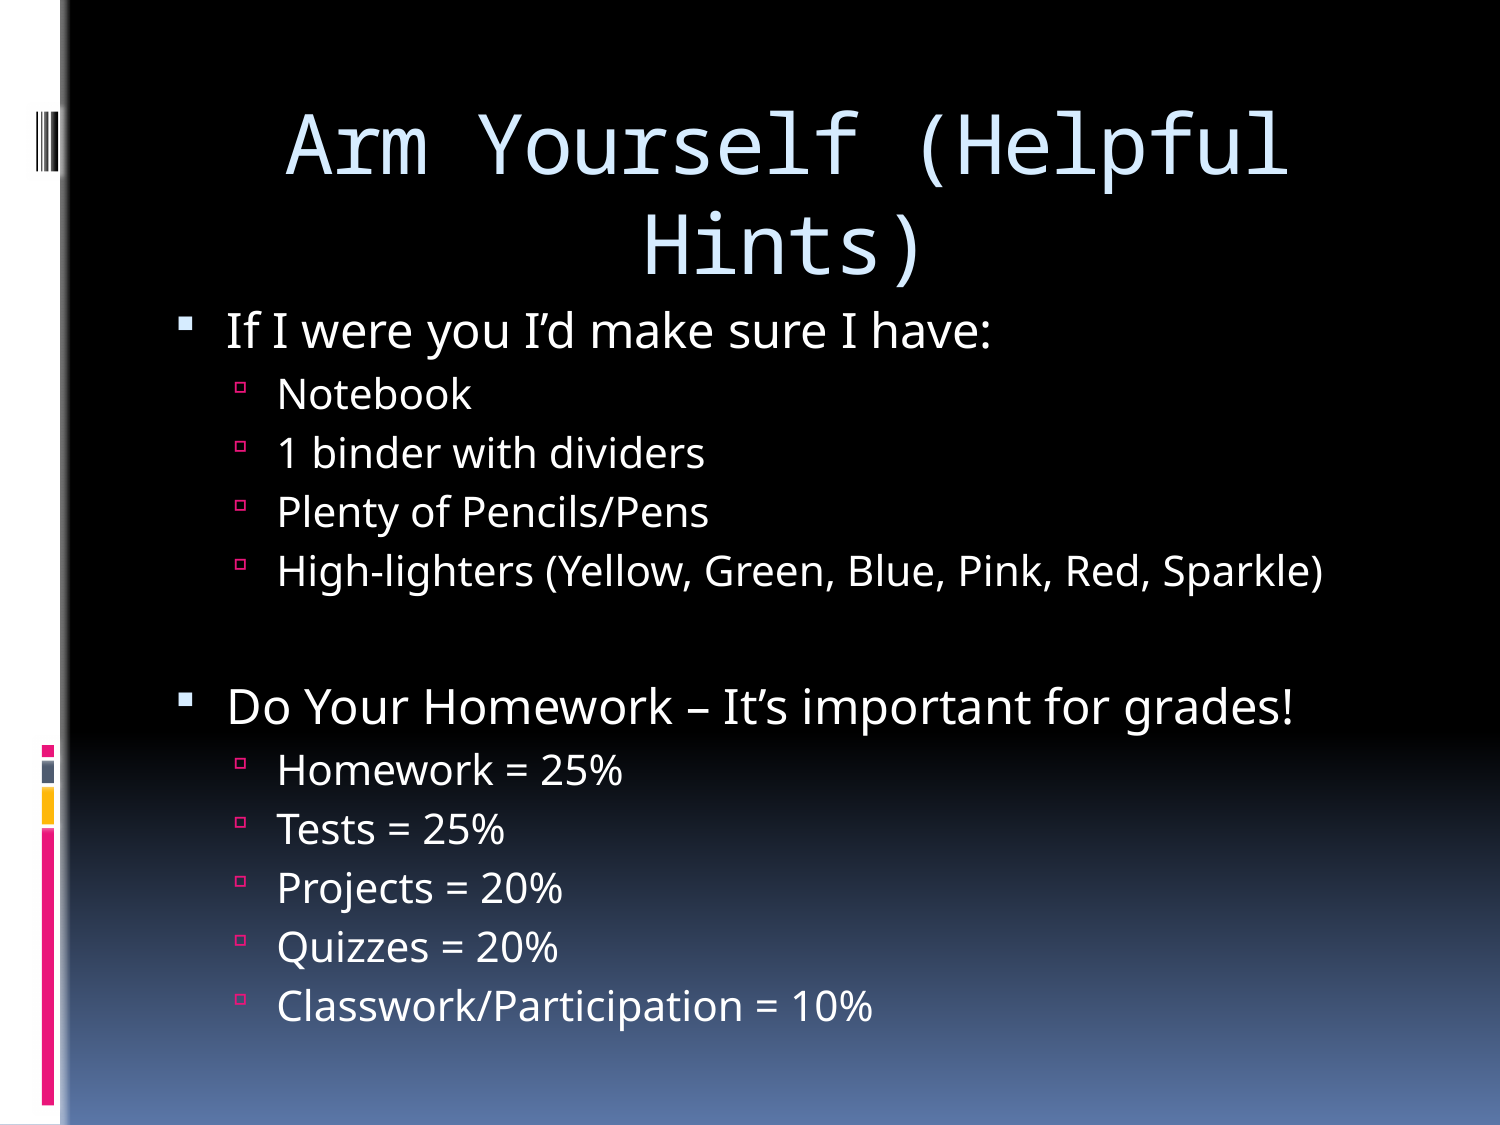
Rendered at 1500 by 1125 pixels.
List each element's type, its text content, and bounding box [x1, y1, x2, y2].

list If I were you I’d make sure I have: Notebook 1 binder with dividers Plenty of Pencils/Pens High-lighters (Yellow, Green, Blue, Pink, Red, Sparkle) Do Your Homework – It’s important for grades! Homework = 25% Tests = 25% Projects = 20% Quizzes = 20% Classwork/Participation = 10% [150, 292, 1425, 1043]
title Arm Yourself (Helpful Hints) [150, 83, 1425, 234]
